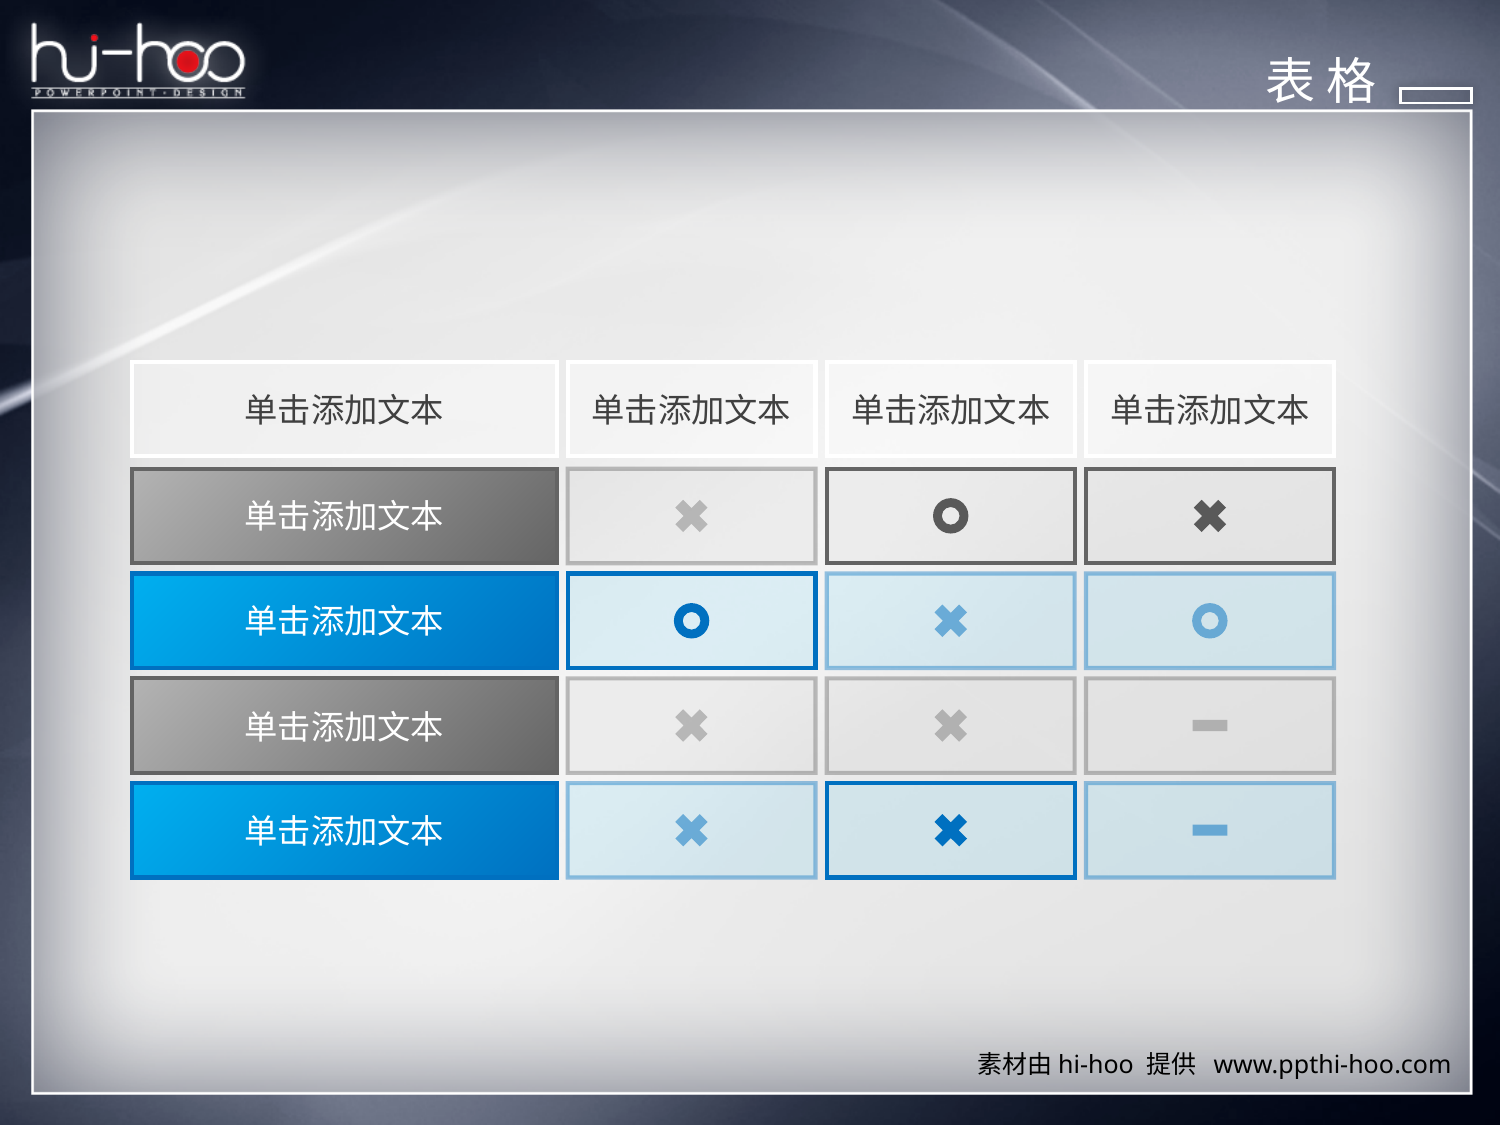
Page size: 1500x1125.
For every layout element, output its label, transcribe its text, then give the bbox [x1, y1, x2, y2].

text_box [826, 678, 1075, 773]
text_box 表 格 [899, 42, 1392, 117]
text_box [1085, 678, 1334, 773]
text_box 单击添加文本 [179, 802, 510, 858]
text_box [131, 783, 557, 878]
text_box [932, 707, 970, 744]
text_box [671, 600, 712, 641]
text_box [567, 468, 816, 564]
text_box [567, 678, 816, 773]
text_box [1191, 497, 1229, 535]
text_box 单击添加文本 [827, 381, 1074, 437]
text_box [1191, 718, 1229, 733]
text_box [673, 497, 710, 535]
text_box [673, 811, 710, 849]
text_box [673, 707, 710, 744]
text_box 单击添加文本 [179, 381, 510, 437]
text_box [1191, 823, 1229, 838]
text_box [567, 783, 816, 878]
text_box [567, 573, 816, 668]
text_box [131, 678, 557, 773]
text_box [131, 573, 557, 668]
text_box [932, 811, 970, 849]
text_box [826, 468, 1075, 564]
text_box [1085, 468, 1334, 564]
text_box [131, 362, 557, 457]
text_box [1085, 573, 1334, 668]
text_box 单击添加文本 [568, 381, 815, 437]
text_box [826, 573, 1075, 668]
text_box [826, 783, 1075, 878]
text_box 单击添加文本 [1086, 381, 1334, 437]
text_box [1190, 600, 1230, 641]
text_box 单击添加文本 [179, 698, 510, 754]
text_box [567, 362, 816, 457]
text_box [826, 362, 1075, 457]
text_box [1085, 362, 1334, 457]
text_box [932, 602, 970, 640]
text_box [1085, 783, 1334, 878]
picture [0, 0, 1500, 1125]
text_box 单击添加文本 [179, 488, 510, 543]
text_box [930, 496, 971, 536]
text_box [131, 468, 557, 564]
text_box 素材由hi-hoo 提供 www.ppthi-hoo.com [858, 1041, 1467, 1086]
text_box 单击添加文本 [179, 592, 510, 648]
